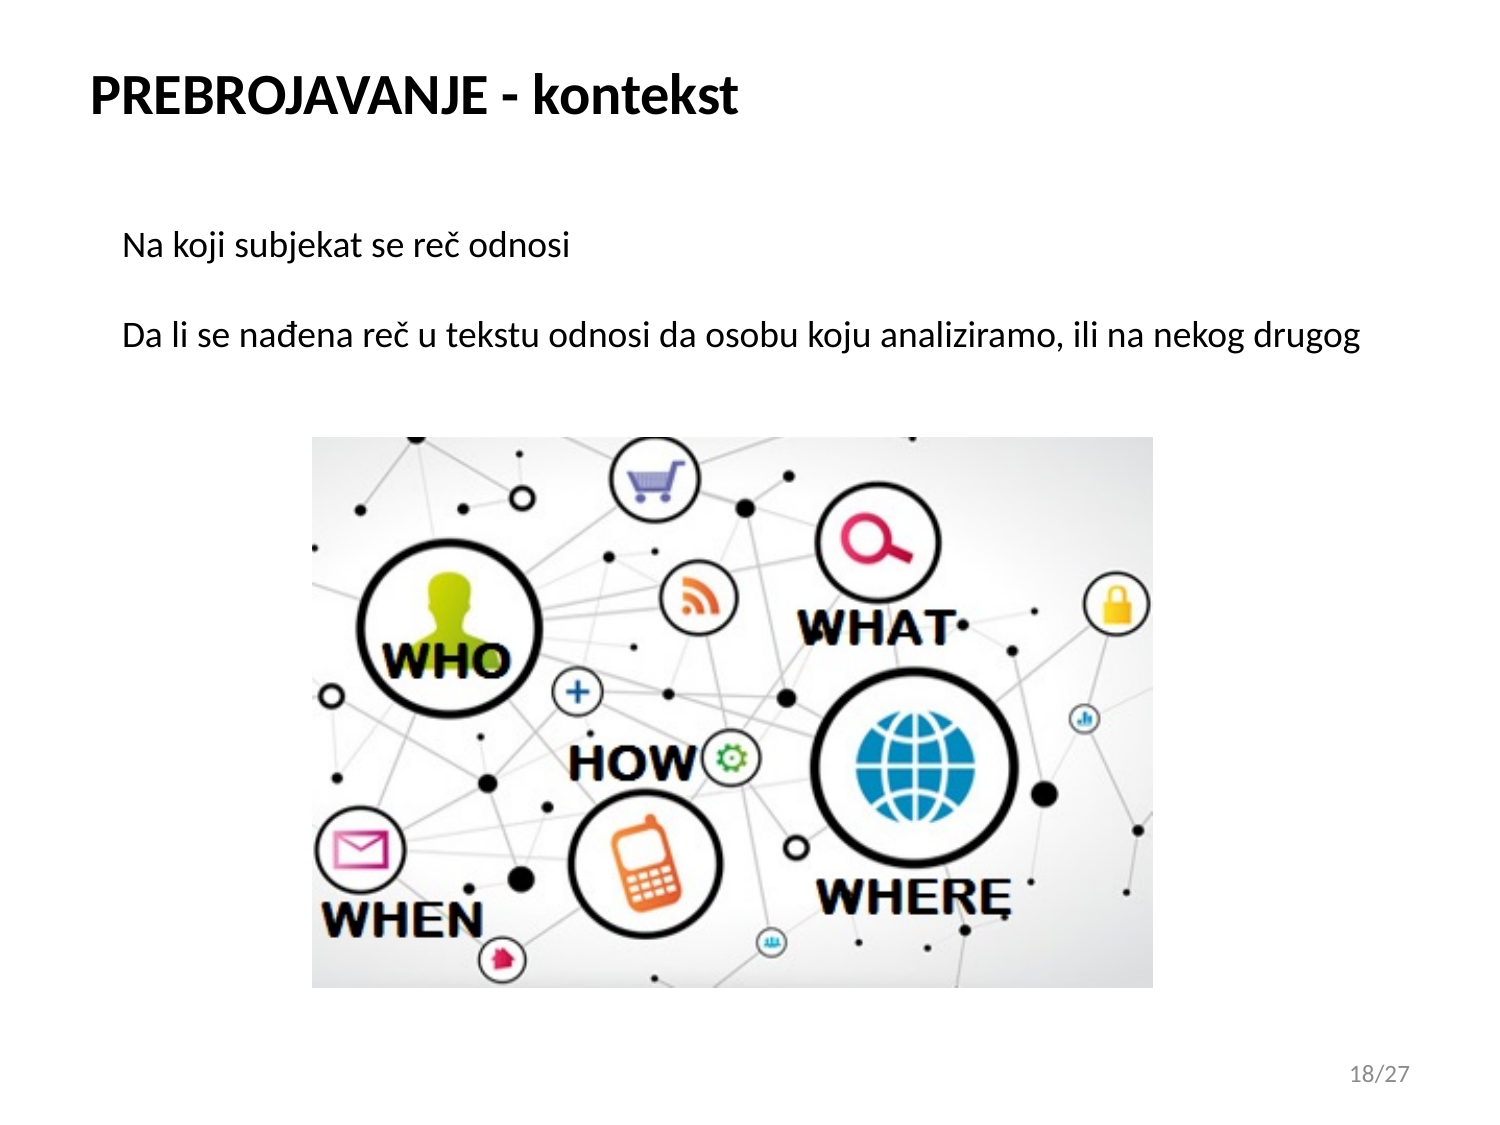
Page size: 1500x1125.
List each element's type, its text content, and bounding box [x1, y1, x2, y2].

text_box Na koji subjekat se reč odnosi Da li se nađena reč u tekstu odnosi da osobu koju analiziramo, ili na nekog drugog [107, 212, 1377, 408]
title PREBROJAVANJE - kontekst [75, 45, 1425, 138]
slide_number 18/27 [1074, 1042, 1425, 1103]
picture [312, 437, 1153, 988]
